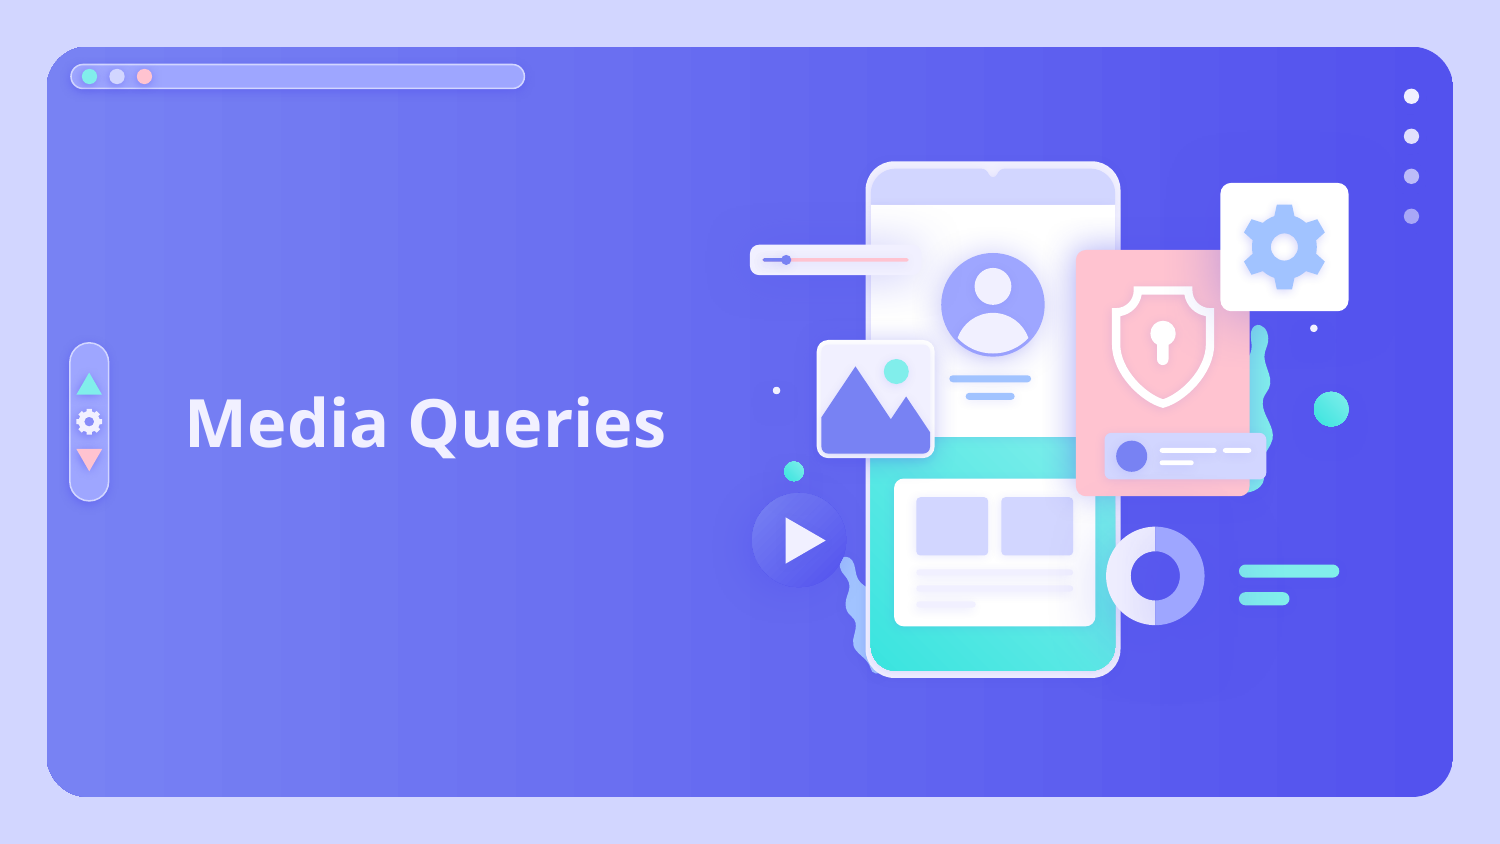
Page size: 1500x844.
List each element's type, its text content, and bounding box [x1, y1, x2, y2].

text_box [749, 161, 1349, 679]
text_box [76, 448, 103, 472]
text_box [76, 372, 102, 395]
text_box [76, 408, 103, 435]
text_box [69, 426, 109, 501]
text_box [69, 342, 109, 423]
title Media Queries [169, 351, 744, 490]
